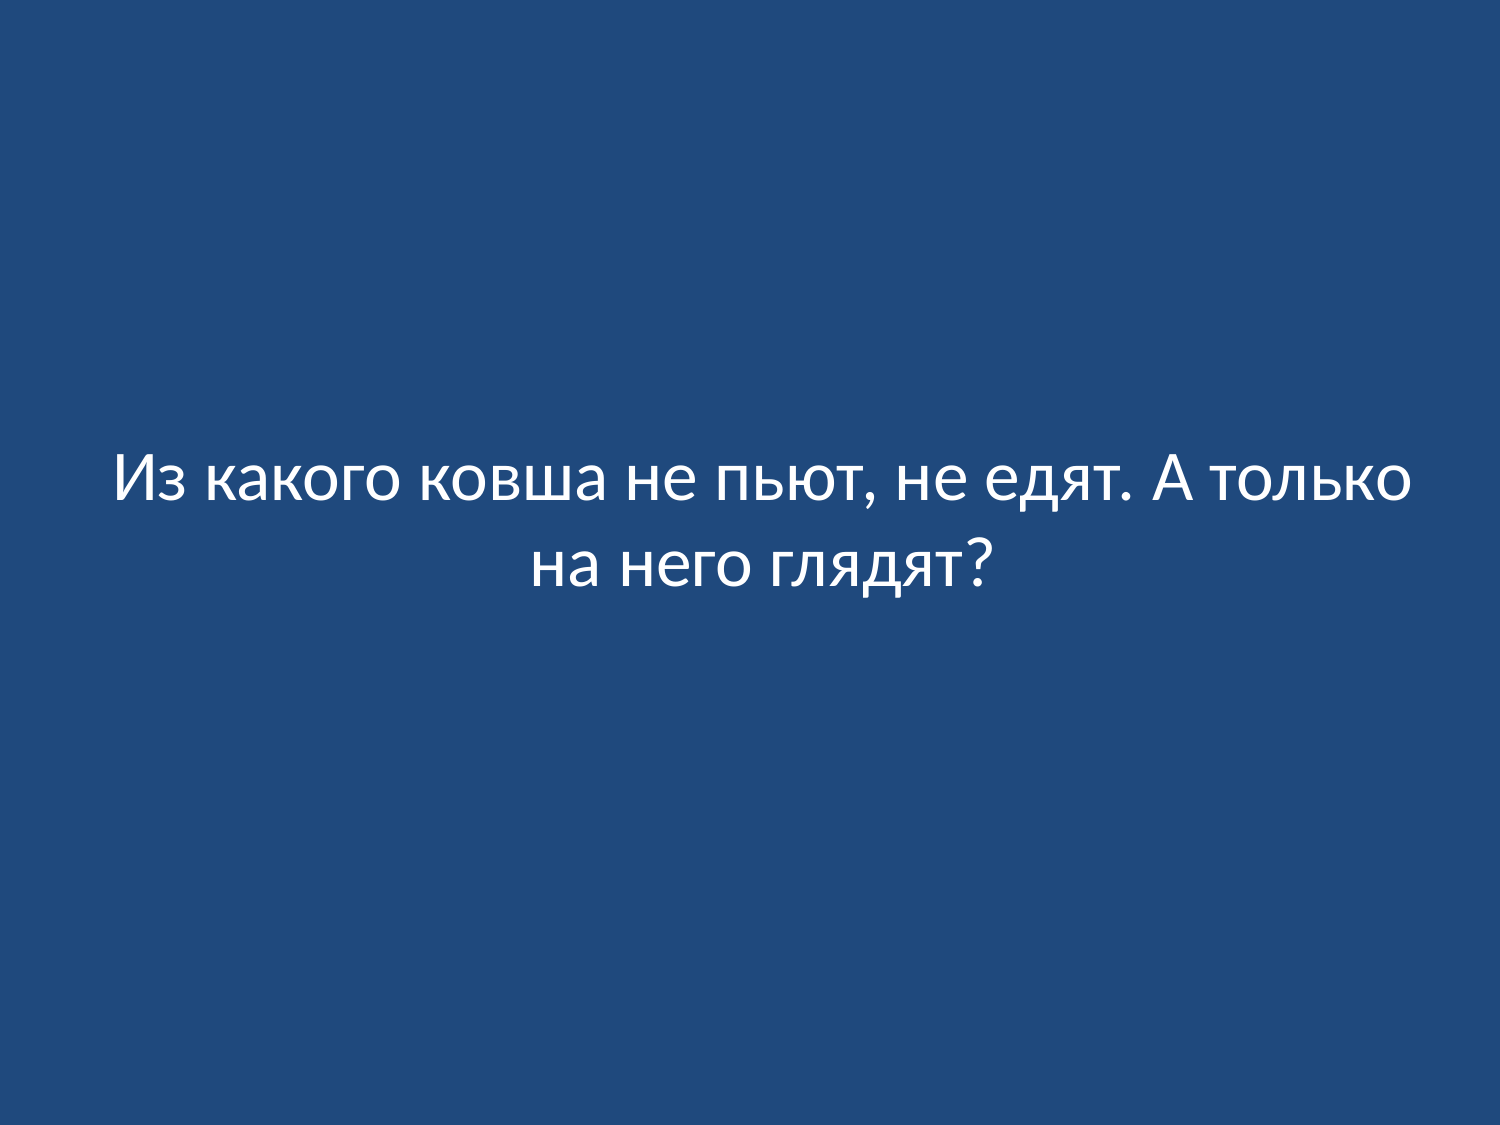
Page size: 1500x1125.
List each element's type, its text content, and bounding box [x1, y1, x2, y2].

title Из какого ковша не пьют, не едят. А только на него глядят? [88, 420, 1439, 609]
